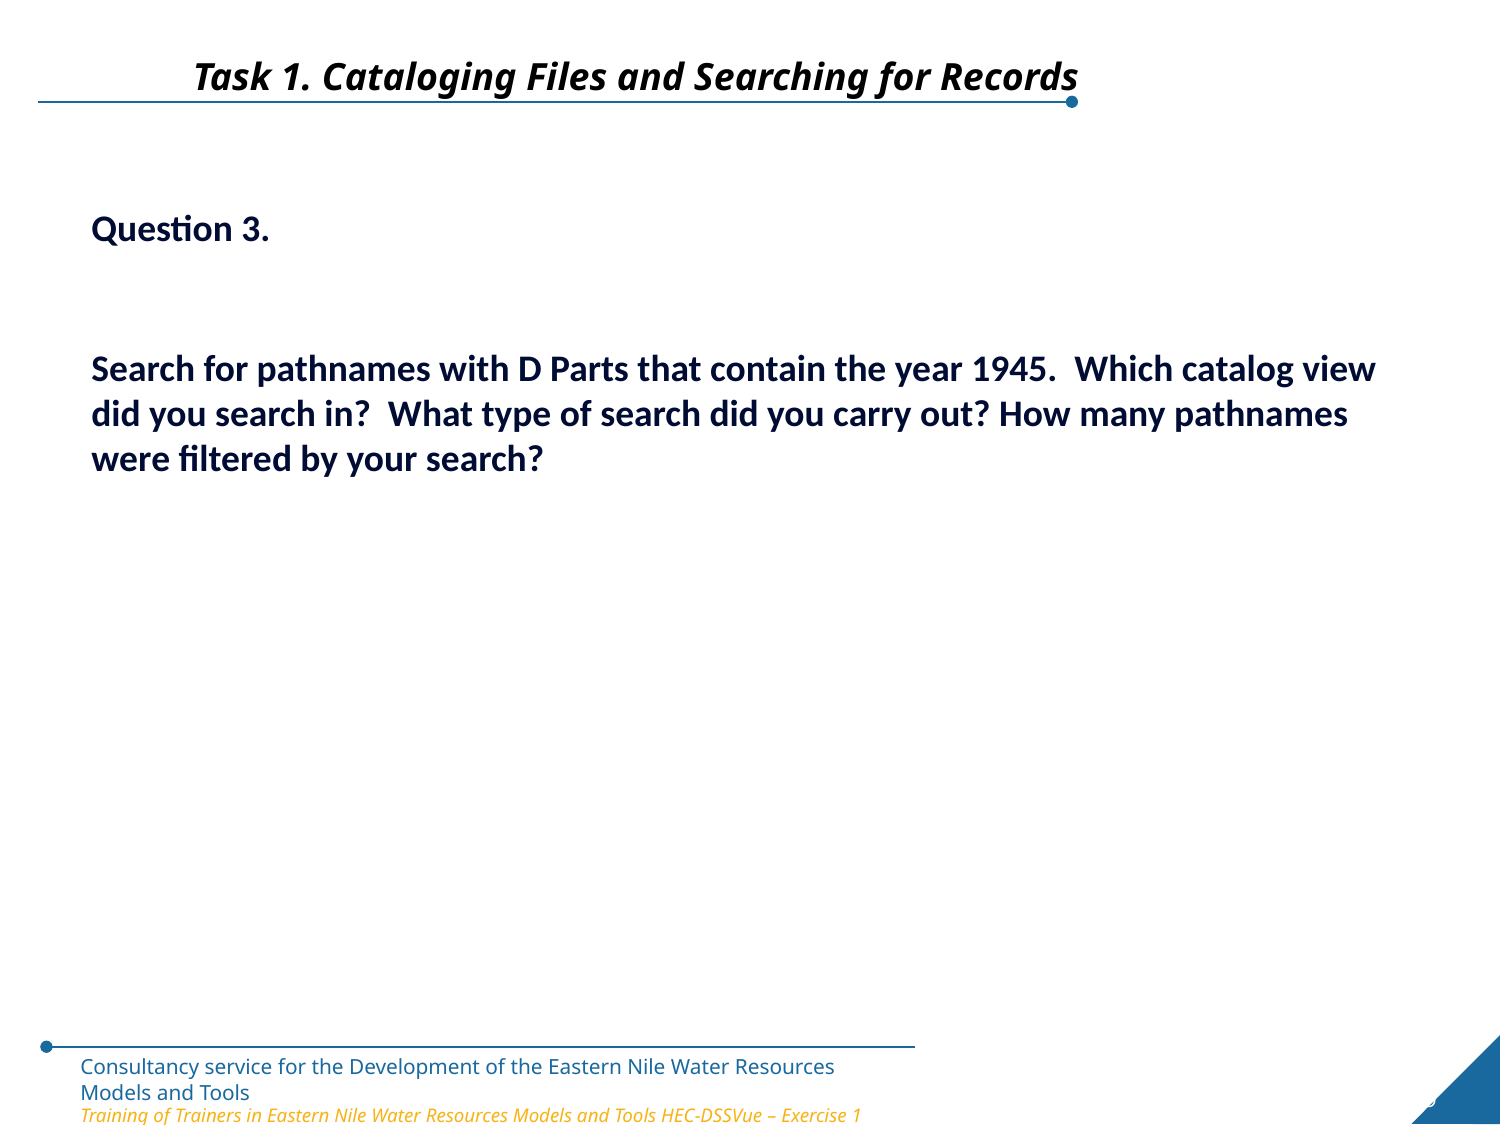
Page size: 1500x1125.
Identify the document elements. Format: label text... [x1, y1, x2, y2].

list Question 3. Search for pathnames with D Parts that contain the year 1945. Which catalog view did you search in? What type of search did you carry out? How many pathnames were filtered by your search? [76, 196, 1447, 941]
text_box Task 1. Cataloging Files and Searching for Records [178, 22, 1468, 106]
